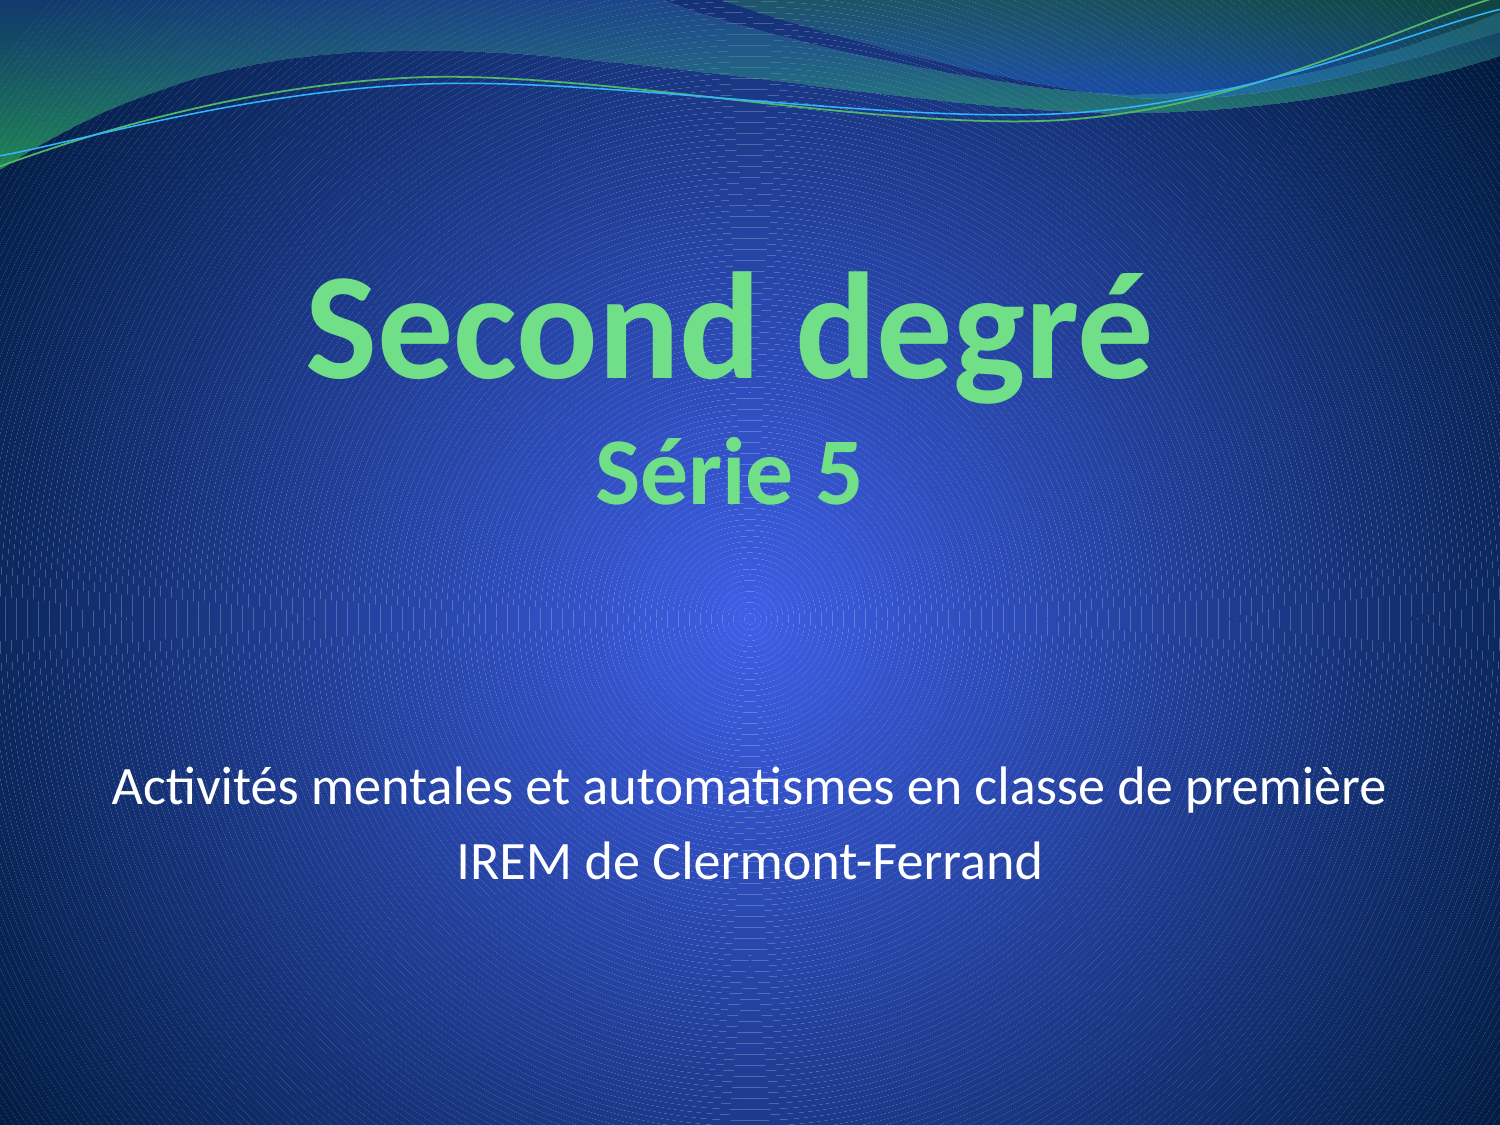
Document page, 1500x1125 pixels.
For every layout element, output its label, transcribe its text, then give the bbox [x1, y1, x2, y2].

subtitle Activités mentales et automatismes en classe de première IREM de Clermont-Ferrand [111, 676, 1400, 965]
title Second degré Série 5 [87, 224, 1376, 525]
